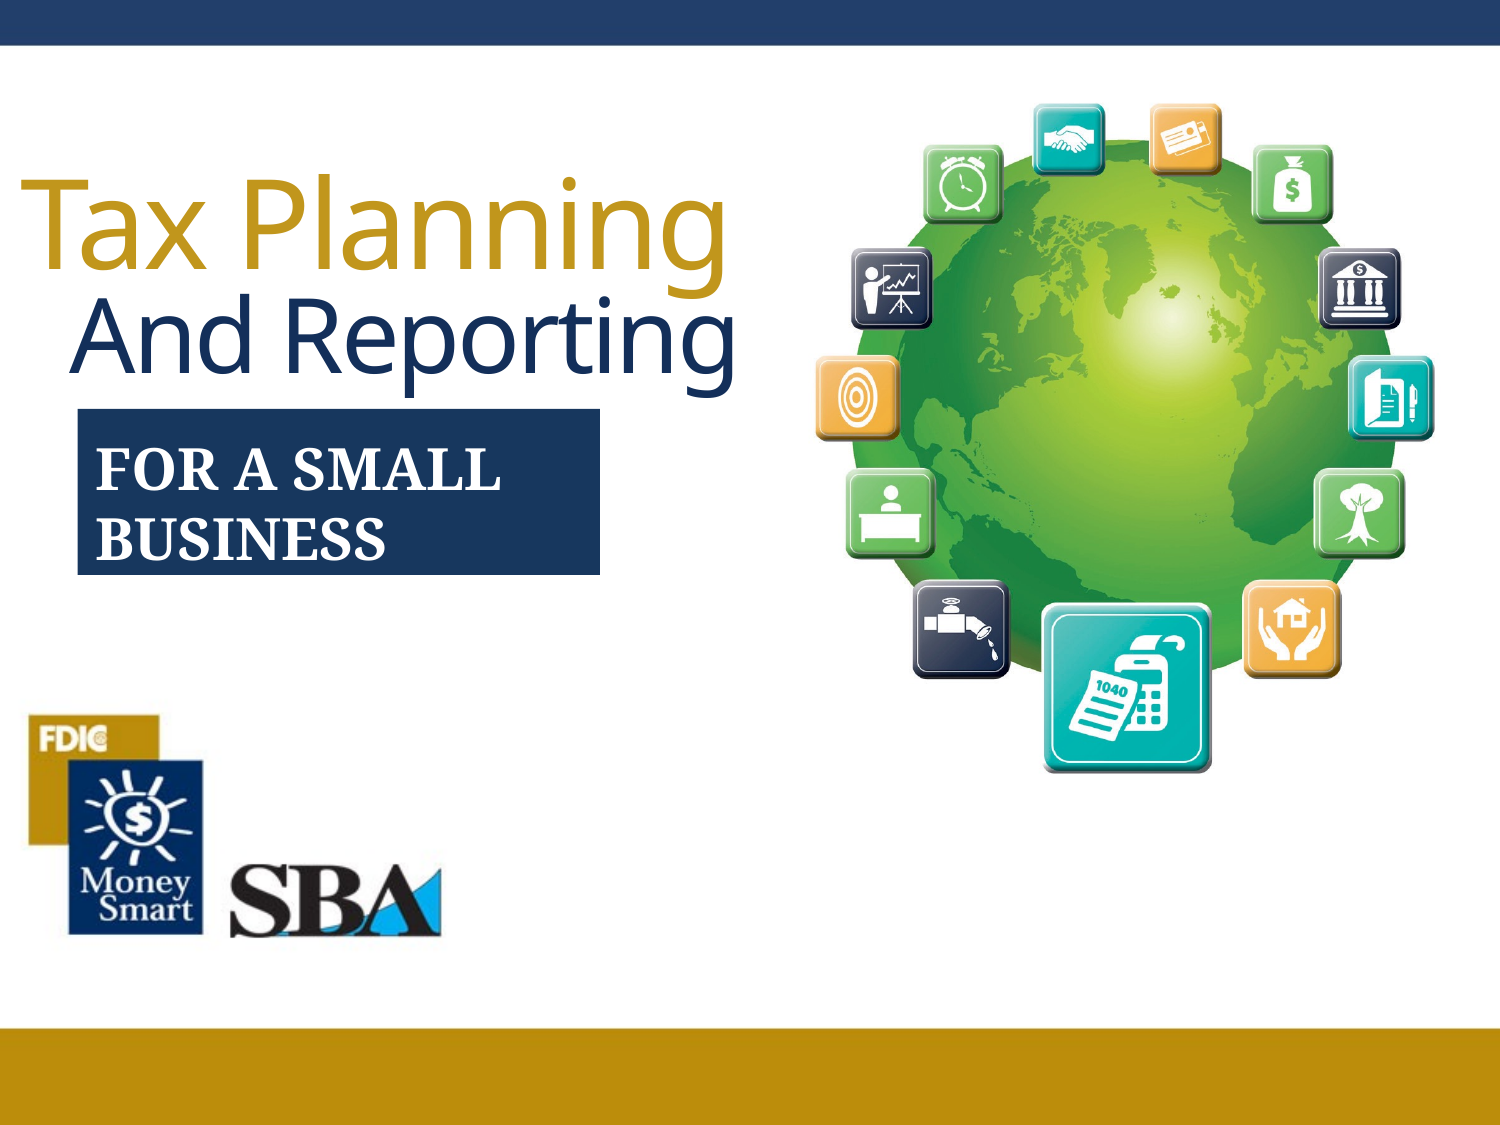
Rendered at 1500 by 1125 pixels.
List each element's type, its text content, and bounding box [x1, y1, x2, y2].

text_box [77, 408, 600, 575]
text_box For a Small Business [87, 424, 533, 580]
text_box And Reporting [62, 262, 742, 403]
text_box Tax Planning [12, 137, 742, 303]
picture [0, 0, 1500, 1125]
